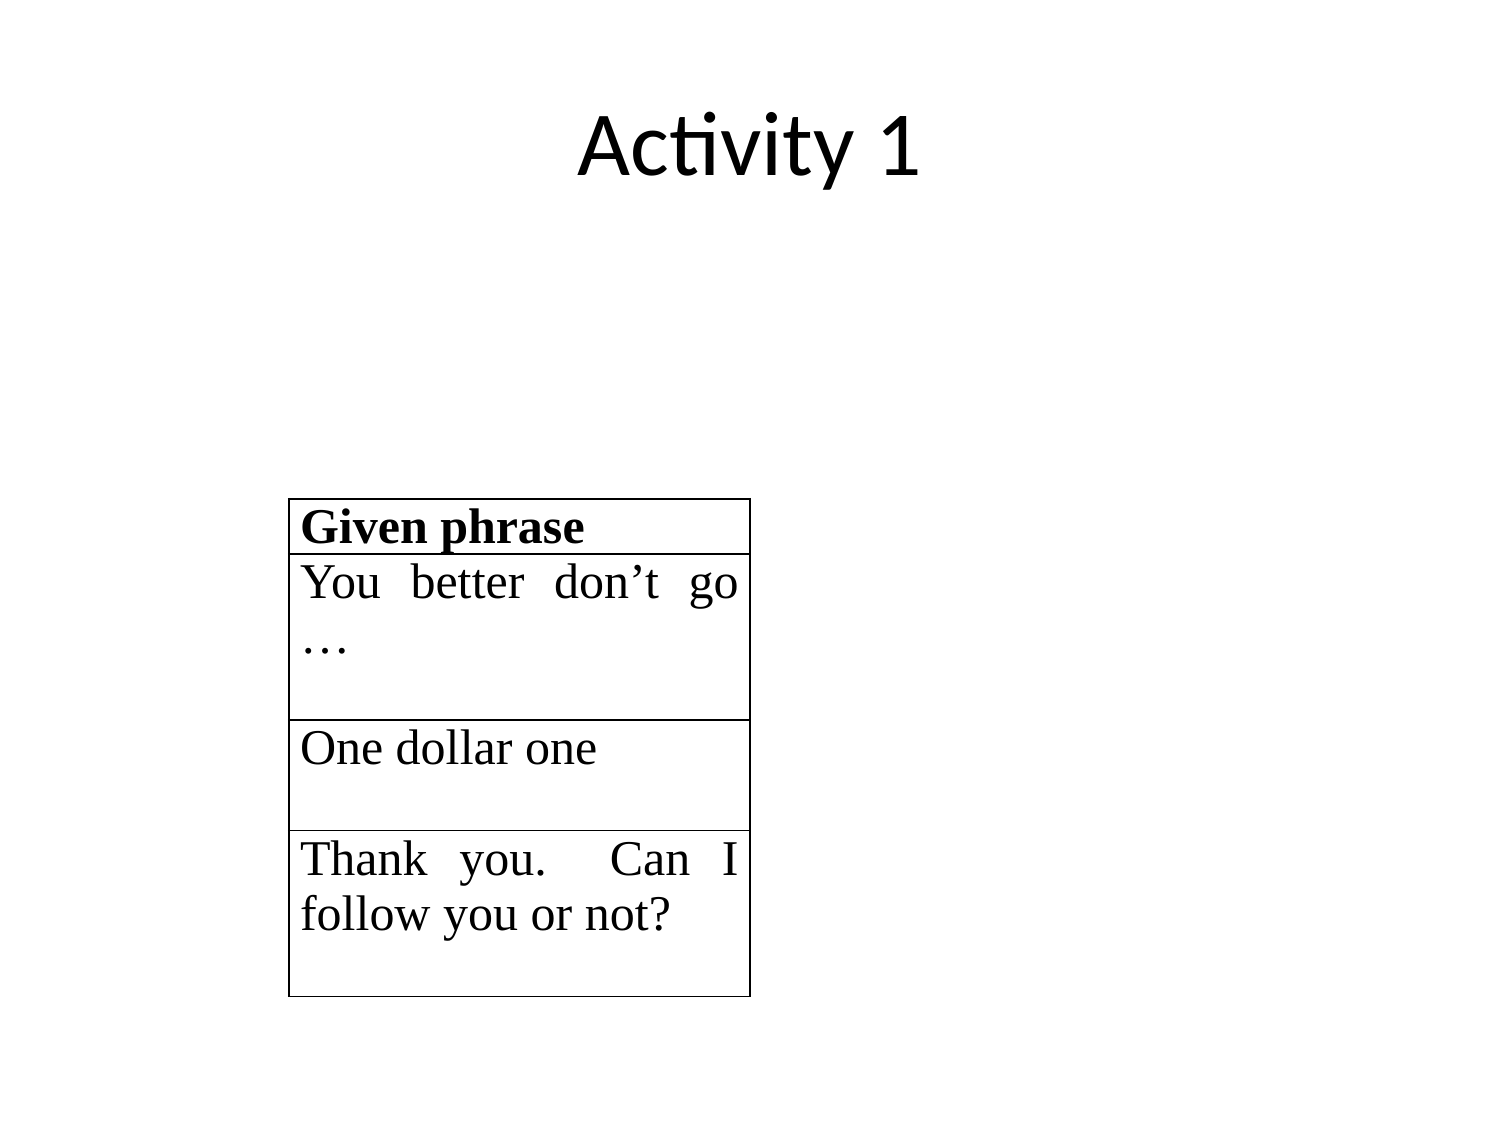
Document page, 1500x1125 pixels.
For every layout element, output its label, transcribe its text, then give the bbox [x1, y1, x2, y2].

table_cell Thank you. Can I follow you or not? [290, 831, 749, 996]
title Activity 1 [75, 45, 1425, 233]
table_header Given phrase [290, 500, 749, 553]
table_cell One dollar one [290, 721, 749, 830]
table_cell You better don’t go … [290, 555, 749, 719]
